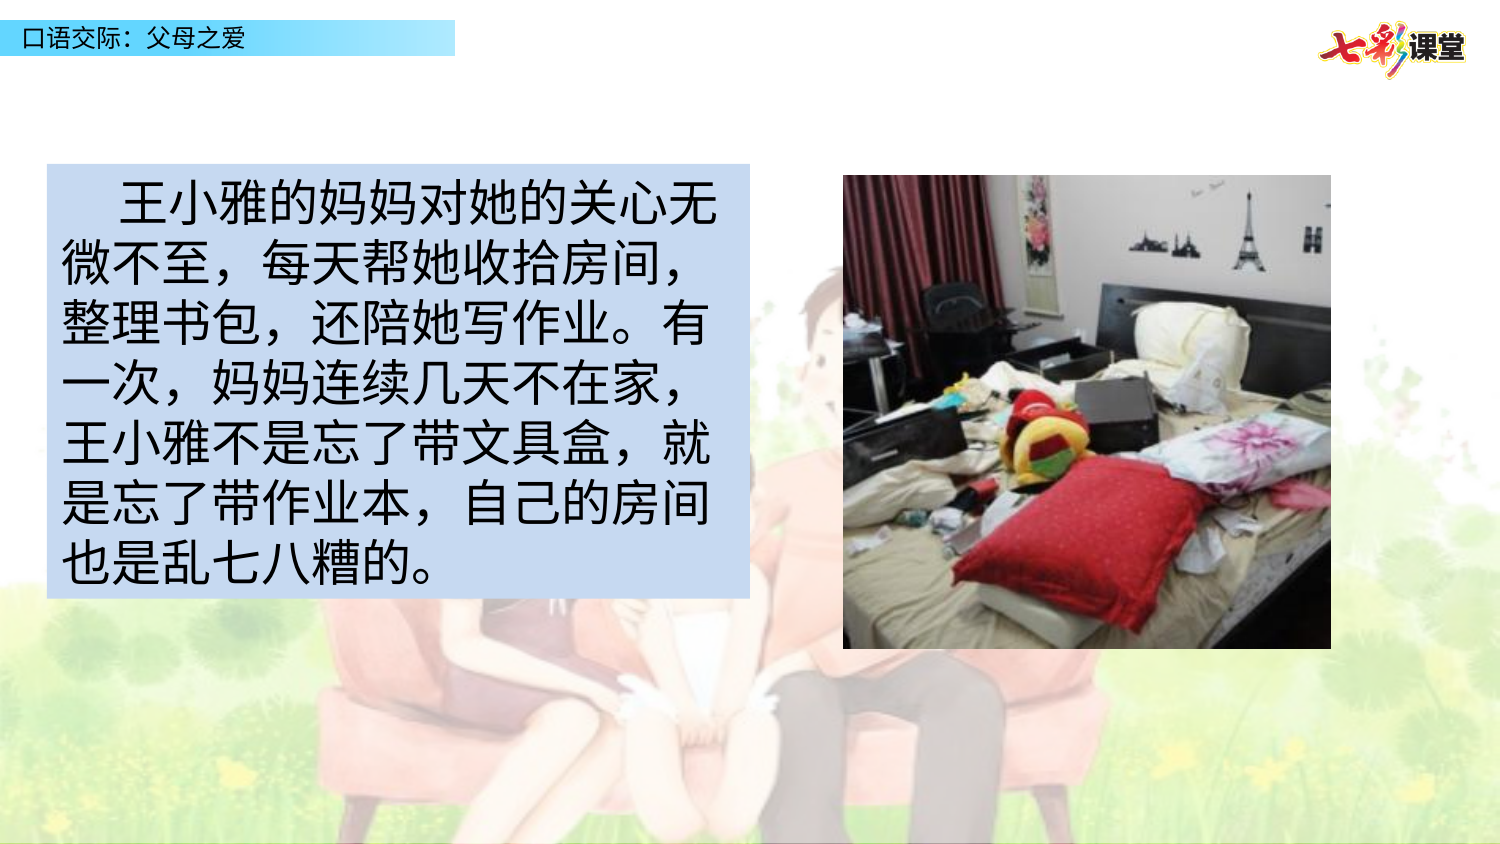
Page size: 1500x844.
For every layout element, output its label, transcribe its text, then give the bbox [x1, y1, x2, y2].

picture [1316, 20, 1468, 80]
text_box 王小雅的妈妈对她的关心无微不至，每天帮她收拾房间，整理书包，还陪她写作业。有一次，妈妈连续几天不在家，王小雅不是忘了带文具盒，就是忘了带作业本，自己的房间也是乱七八糟的。 [46, 163, 750, 599]
picture [843, 175, 1331, 649]
